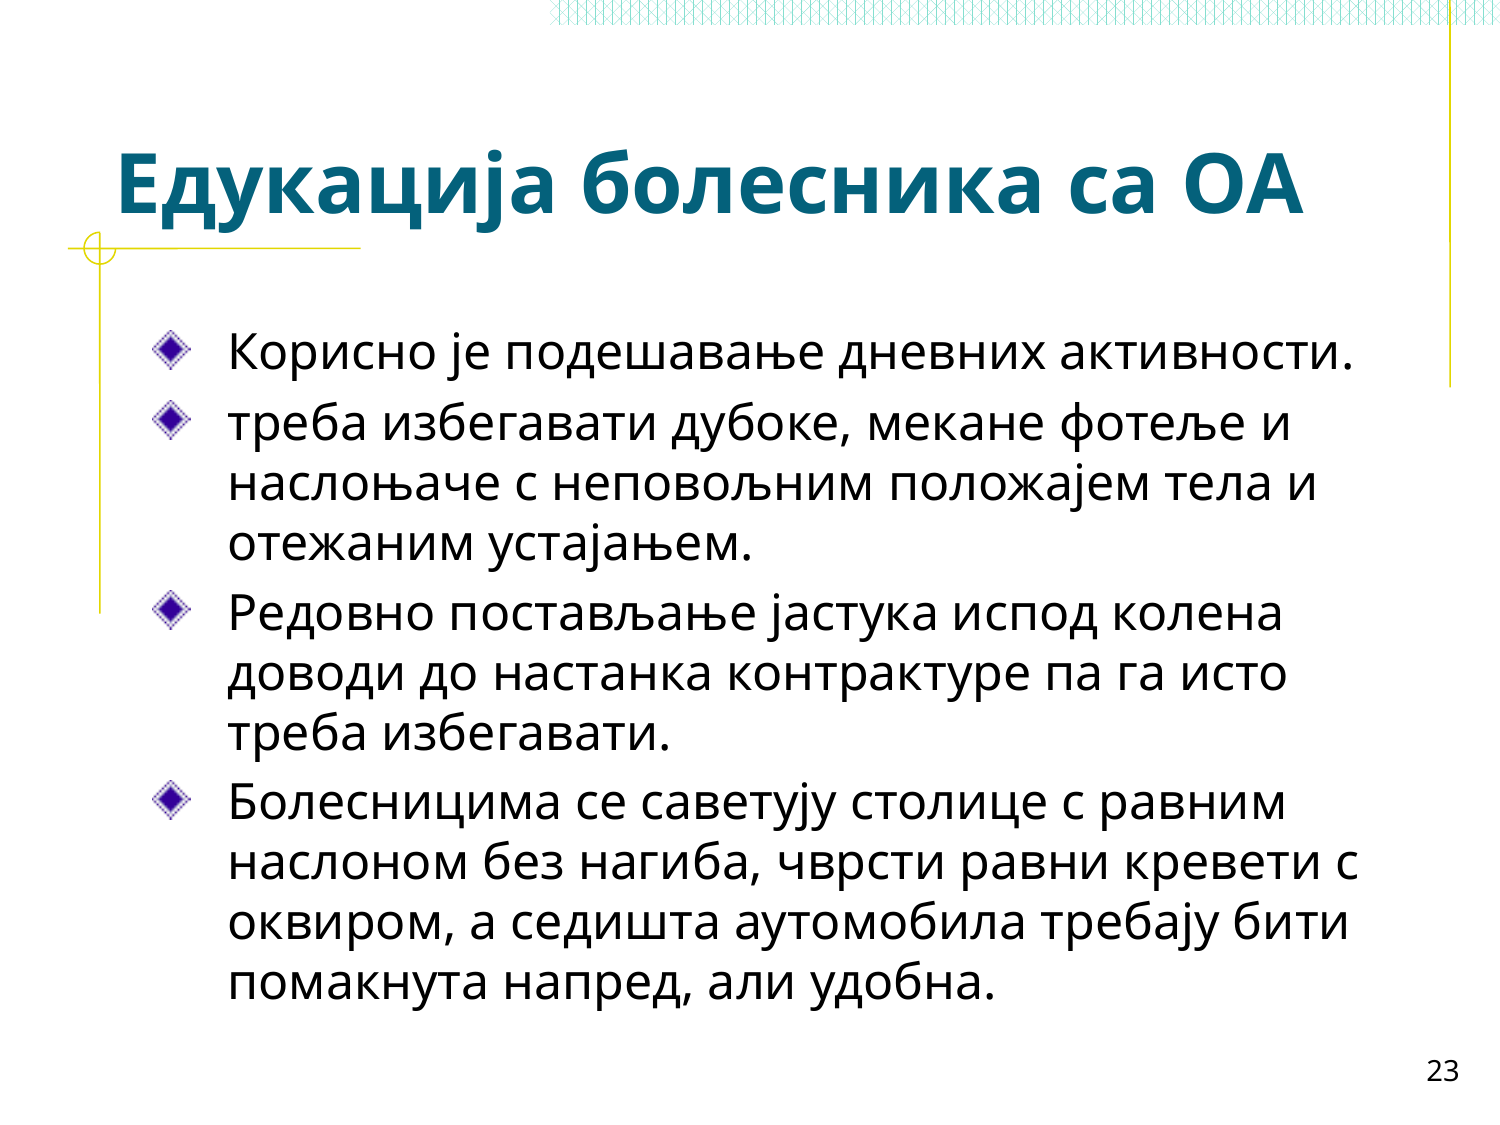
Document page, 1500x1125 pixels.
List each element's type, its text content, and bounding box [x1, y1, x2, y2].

list Корисно је подешавање дневних активности. треба избегавати дубоке, мекане фотеље и наслоњаче с неповољним положајем тела и отежаним устајањем. Редовно постављање јастука испод колена доводи до настанка контрактуре па га исто треба избегавати. Болесницима се саветују столице с равним наслоном без нагиба, чврсти равни кревети с оквиром, а седишта аутомобила требају бити помакнута напред, али удобна. [137, 312, 1413, 988]
picture [152, 780, 191, 820]
title Едукација болесника са ОА [99, 49, 1376, 238]
picture [152, 330, 191, 370]
picture [152, 590, 191, 630]
picture [152, 400, 191, 440]
slide_number 23 [1162, 1025, 1475, 1100]
